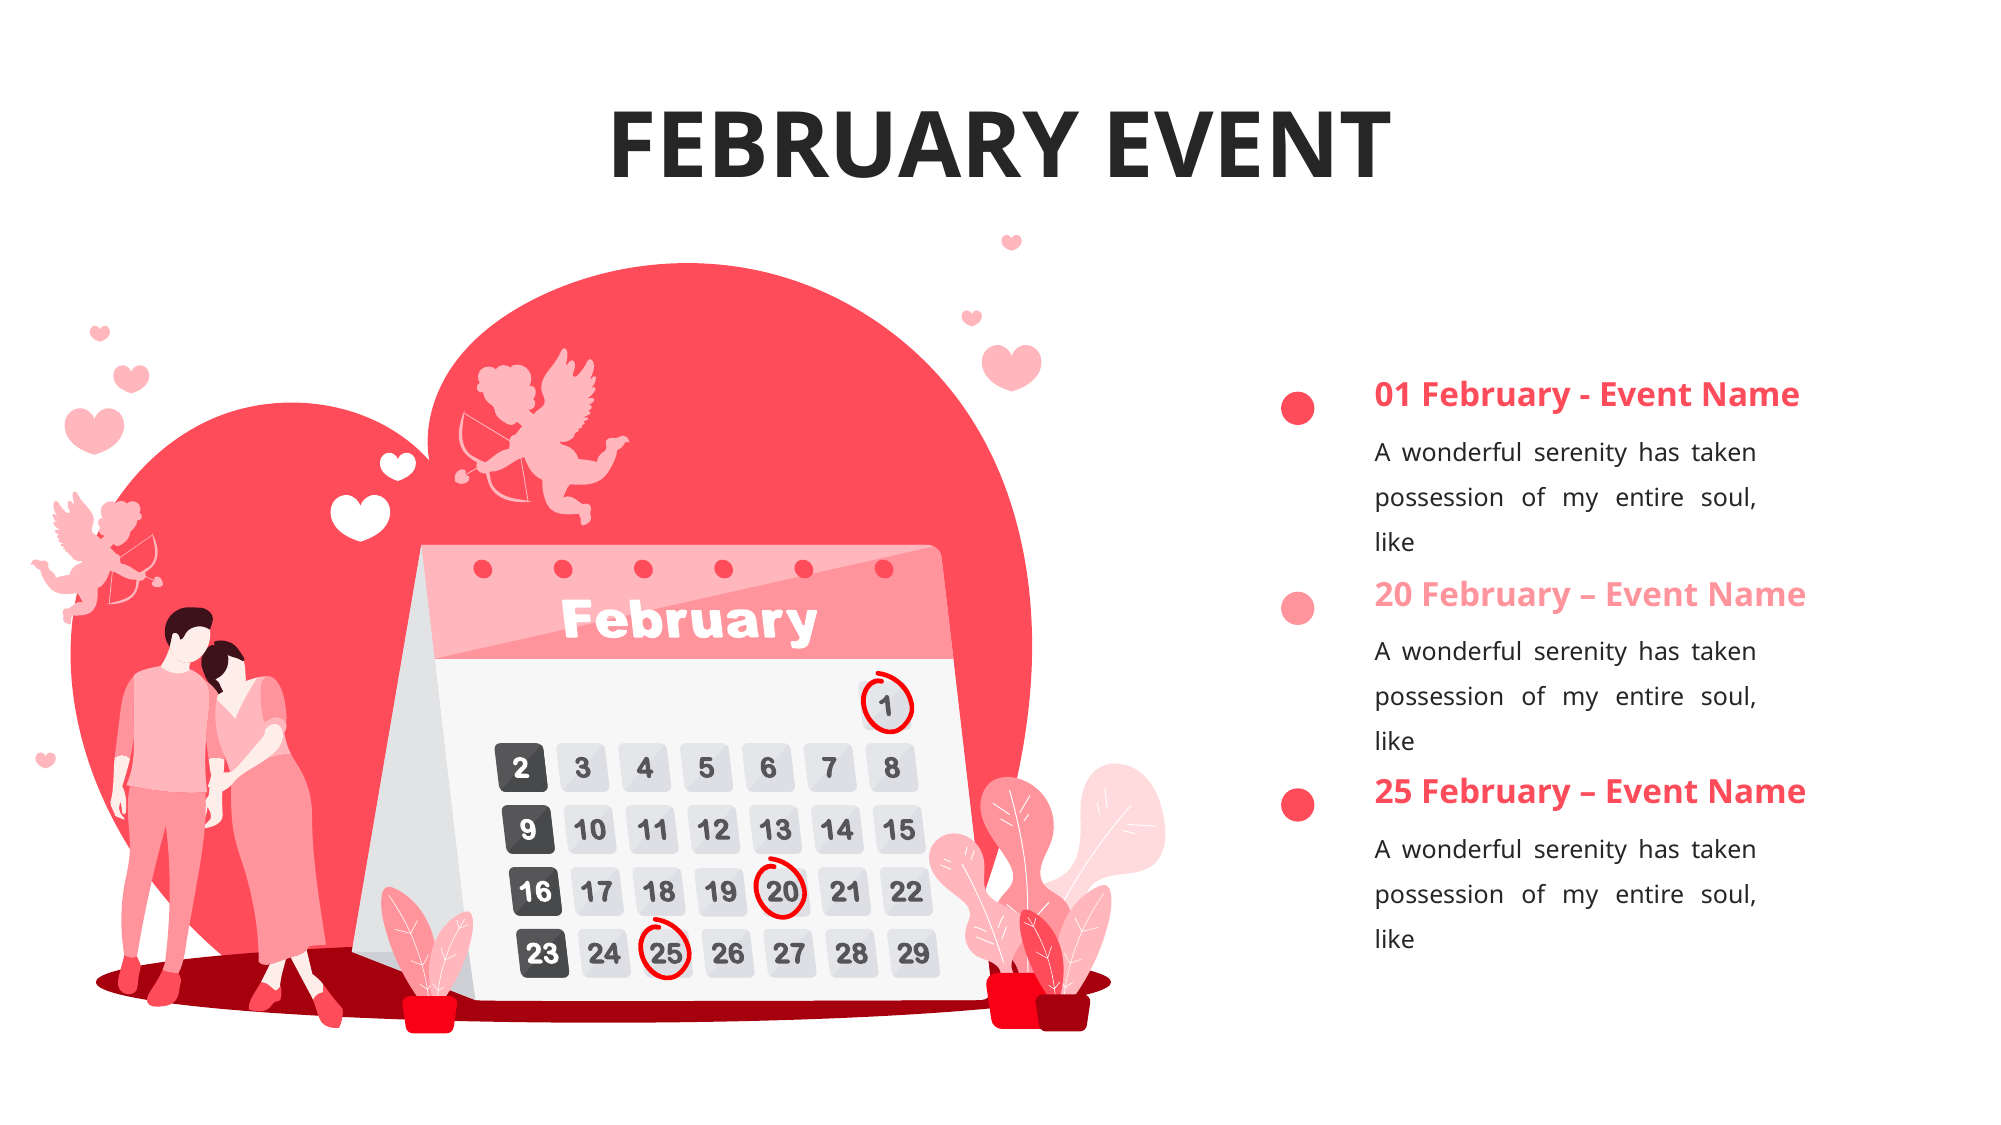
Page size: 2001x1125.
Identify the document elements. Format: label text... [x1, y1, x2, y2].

text_box A wonderful serenity has taken possession of my entire soul, like [1359, 818, 1773, 961]
text_box 01 February - Event Name [1359, 365, 1861, 421]
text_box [30, 234, 1166, 1034]
text_box [1280, 390, 1316, 427]
text_box A wonderful serenity has taken possession of my entire soul, like [1359, 421, 1773, 564]
text_box 25 February – Event Name [1359, 762, 1861, 818]
text_box [1280, 787, 1316, 823]
text_box 20 February – Event Name [1359, 565, 1861, 621]
text_box [1280, 590, 1316, 627]
title FEBRUARY EVENT [137, 38, 1863, 257]
text_box A wonderful serenity has taken possession of my entire soul, like [1359, 621, 1773, 762]
